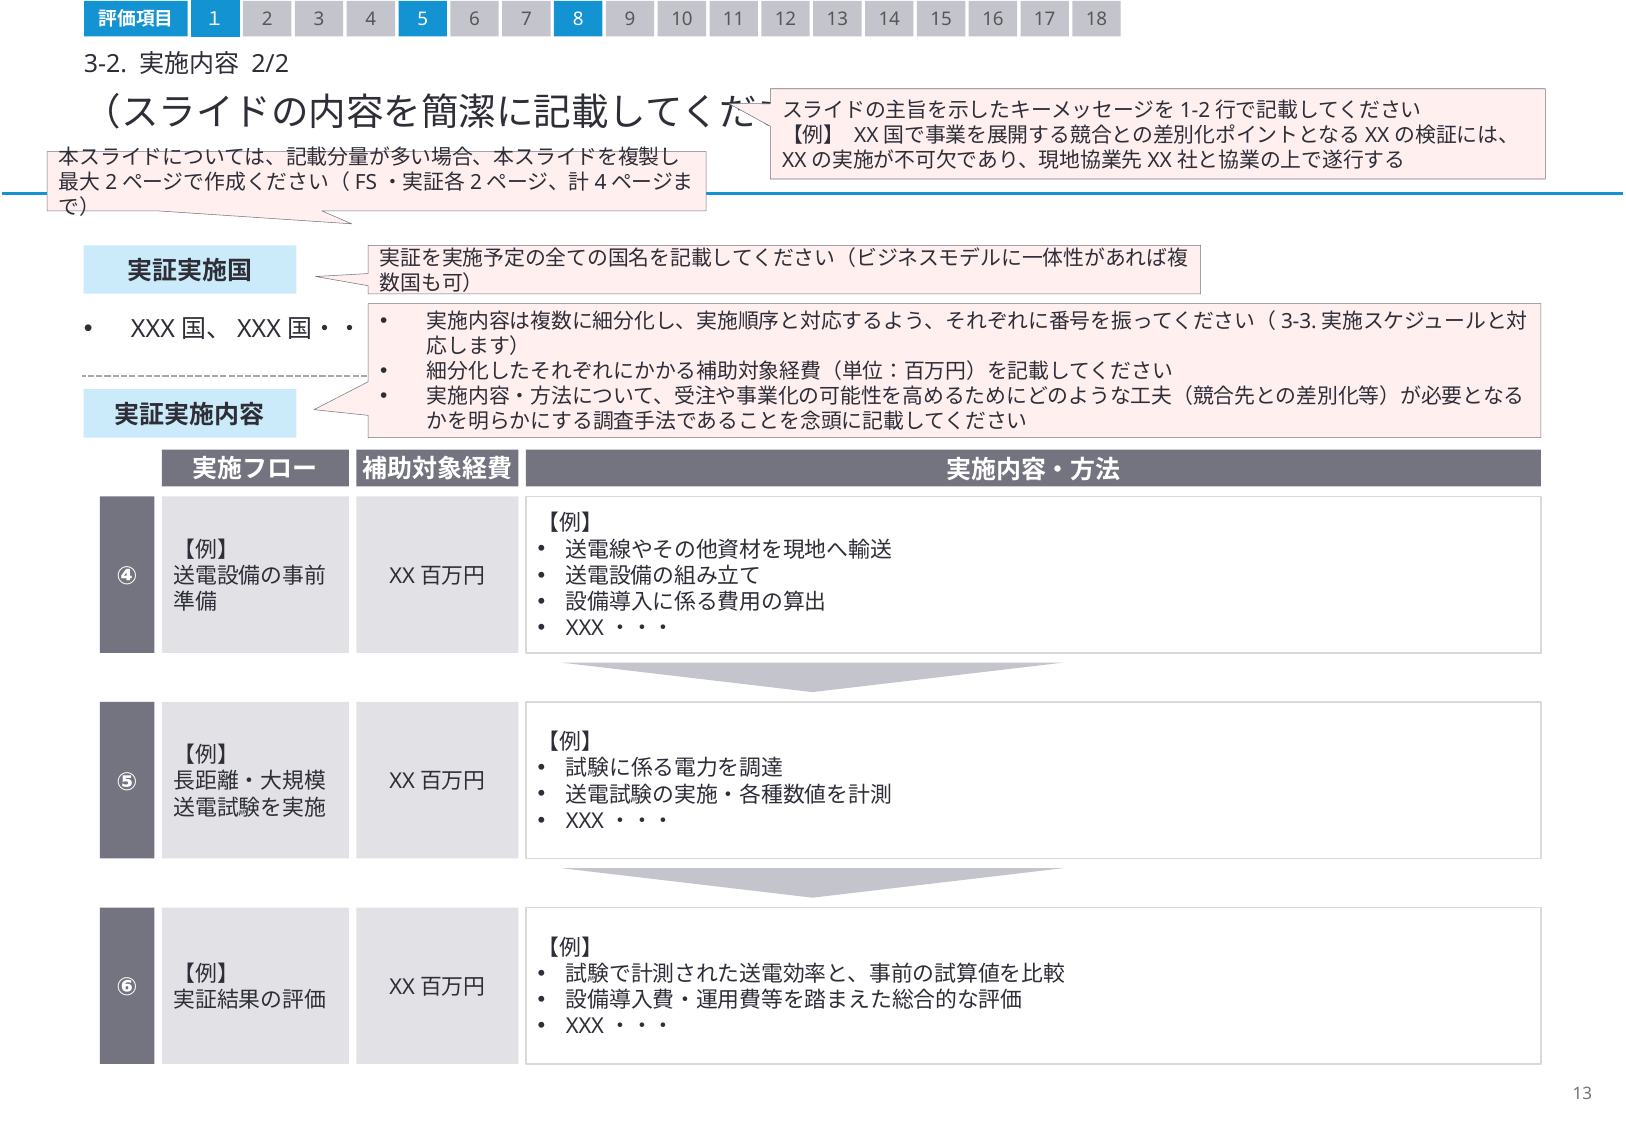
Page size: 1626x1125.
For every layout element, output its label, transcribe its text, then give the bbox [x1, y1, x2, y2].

text_box 実証実施内容 [83, 388, 297, 439]
text_box 本スライドについては、記載分量が多い場合、本スライドを複製し最大2ページで作成ください（FS・実証各2ページ、計4ページまで） [46, 150, 708, 225]
text_box 実証を実施予定の全ての国名を記載してください（ビジネスモデルに一体性があれば複数国も可） [314, 244, 1202, 295]
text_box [99, 907, 1542, 1065]
text_box XXX国、XXX国・・・ [83, 302, 367, 375]
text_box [161, 449, 1542, 487]
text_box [99, 496, 1542, 654]
text_box [560, 661, 1065, 694]
text_box 実施内容は複数に細分化し、実施順序と対応するよう、それぞれに番号を振ってください（3-3.実施スケジュールと対応します） 細分化したそれぞれにかかる補助対象経費（単位：百万円）を記載してください 実施内容・方法について、受注や事業化の可能性を高めるためにどのような工夫（競合先との差別化等）が必要となるかを明らかにする調査手法であることを念頭に記載してください [367, 302, 1542, 375]
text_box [83, 0, 1122, 37]
text_box [560, 867, 1065, 899]
text_box 実証実施国 [83, 244, 297, 295]
text_box 実施内容は複数に細分化し、実施順序と対応するよう、それぞれに番号を振ってください（3-3.実施スケジュールと対応します） 細分化したそれぞれにかかる補助対象経費（単位：百万円）を記載してください 実施内容・方法について、受注や事業化の可能性を高めるためにどのような工夫（競合先との差別化等）が必要となるかを明らかにする調査手法であることを念頭に記載してください [313, 377, 1542, 439]
list 3-2. 実施内容 2/2 [84, 40, 1543, 82]
list （スライドの内容を簡潔に記載してください） [84, 83, 1543, 183]
text_box スライドの主旨を示したキーメッセージを1-2行で記載してください 【例】 XX国で事業を展開する競合との差別化ポイントとなるXXの検証には、XXの実施が不可欠であり、現地協業先XX社と協業の上で遂行する [728, 87, 1547, 180]
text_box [99, 701, 1542, 859]
